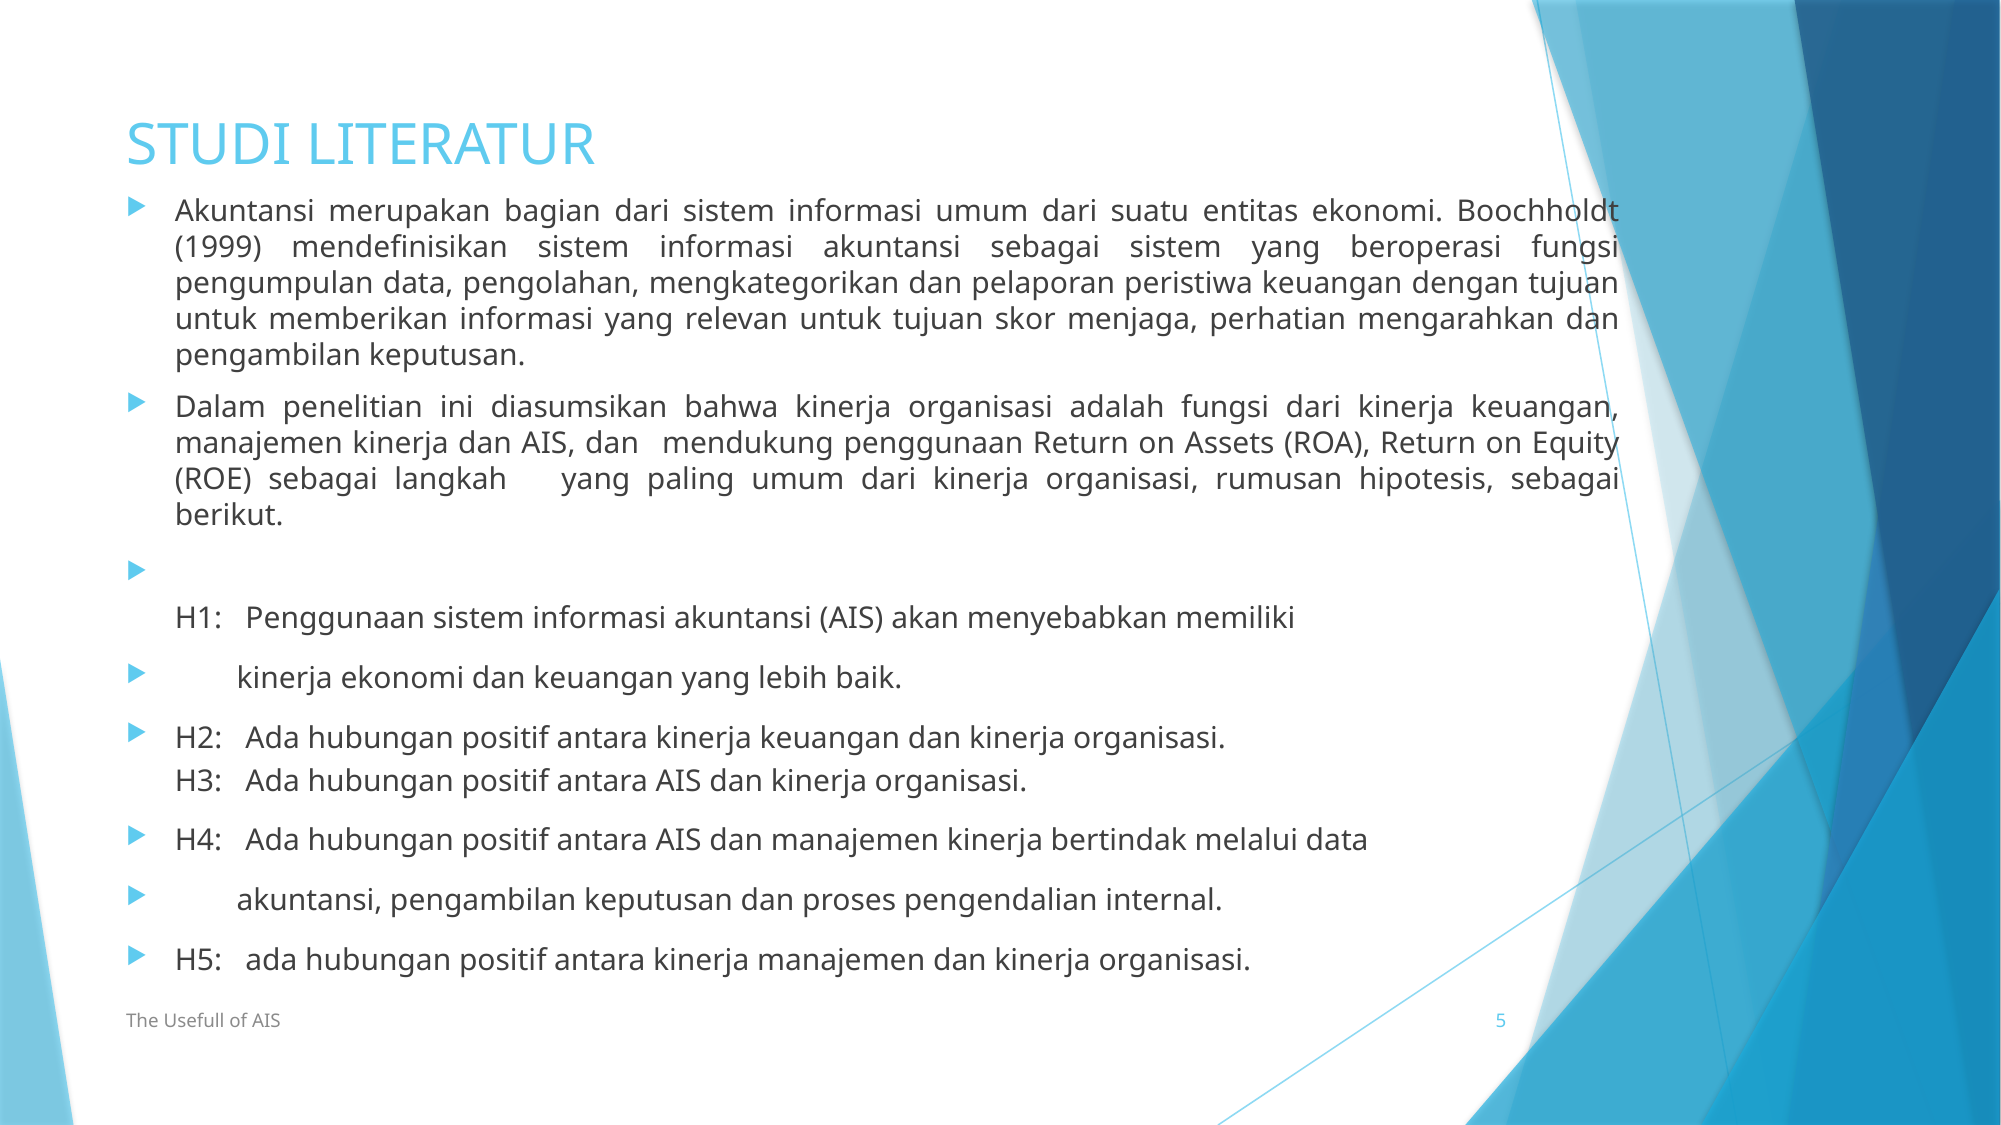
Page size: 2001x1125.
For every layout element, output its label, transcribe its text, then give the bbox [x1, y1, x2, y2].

footer The Usefull of AIS [111, 991, 1145, 1051]
title STUDI LITERATUR [111, 99, 1522, 183]
slide_number 5 [1409, 991, 1522, 1051]
list Akuntansi merupakan bagian dari sistem informasi umum dari suatu entitas ekonomi. Boochholdt (1999) mendefinisikan sistem informasi akuntansi sebagai sistem yang beroperasi fungsi pengumpulan data, pengolahan, mengkategorikan dan pelaporan peristiwa keuangan dengan tujuan untuk memberikan informasi yang relevan untuk tujuan skor menjaga, perhatian mengarahkan dan pengambilan keputusan. Dalam penelitian ini diasumsikan bahwa kinerja organisasi adalah fungsi dari kinerja keuangan, manajemen kinerja dan AIS, dan mendukung penggunaan Return on Assets (ROA), Return on Equity (ROE) sebagai langkah yang paling umum dari kinerja organisasi, rumusan hipotesis, sebagai berikut. H1: Penggunaan sistem informasi akuntansi (AIS) akan menyebabkan memiliki kinerja ekonomi dan keuangan yang lebih baik. H2: Ada hubungan positif antara kinerja keuangan dan kinerja organisasi. H3: Ada hubungan positif antara AIS dan kinerja organisasi. H4: Ada hubungan positif antara AIS dan manajemen kinerja bertindak melalui data akuntansi, pengambilan keputusan dan proses pengendalian internal. H5: ada hubungan positif antara kinerja manajemen dan kinerja organisasi. [111, 183, 1636, 991]
